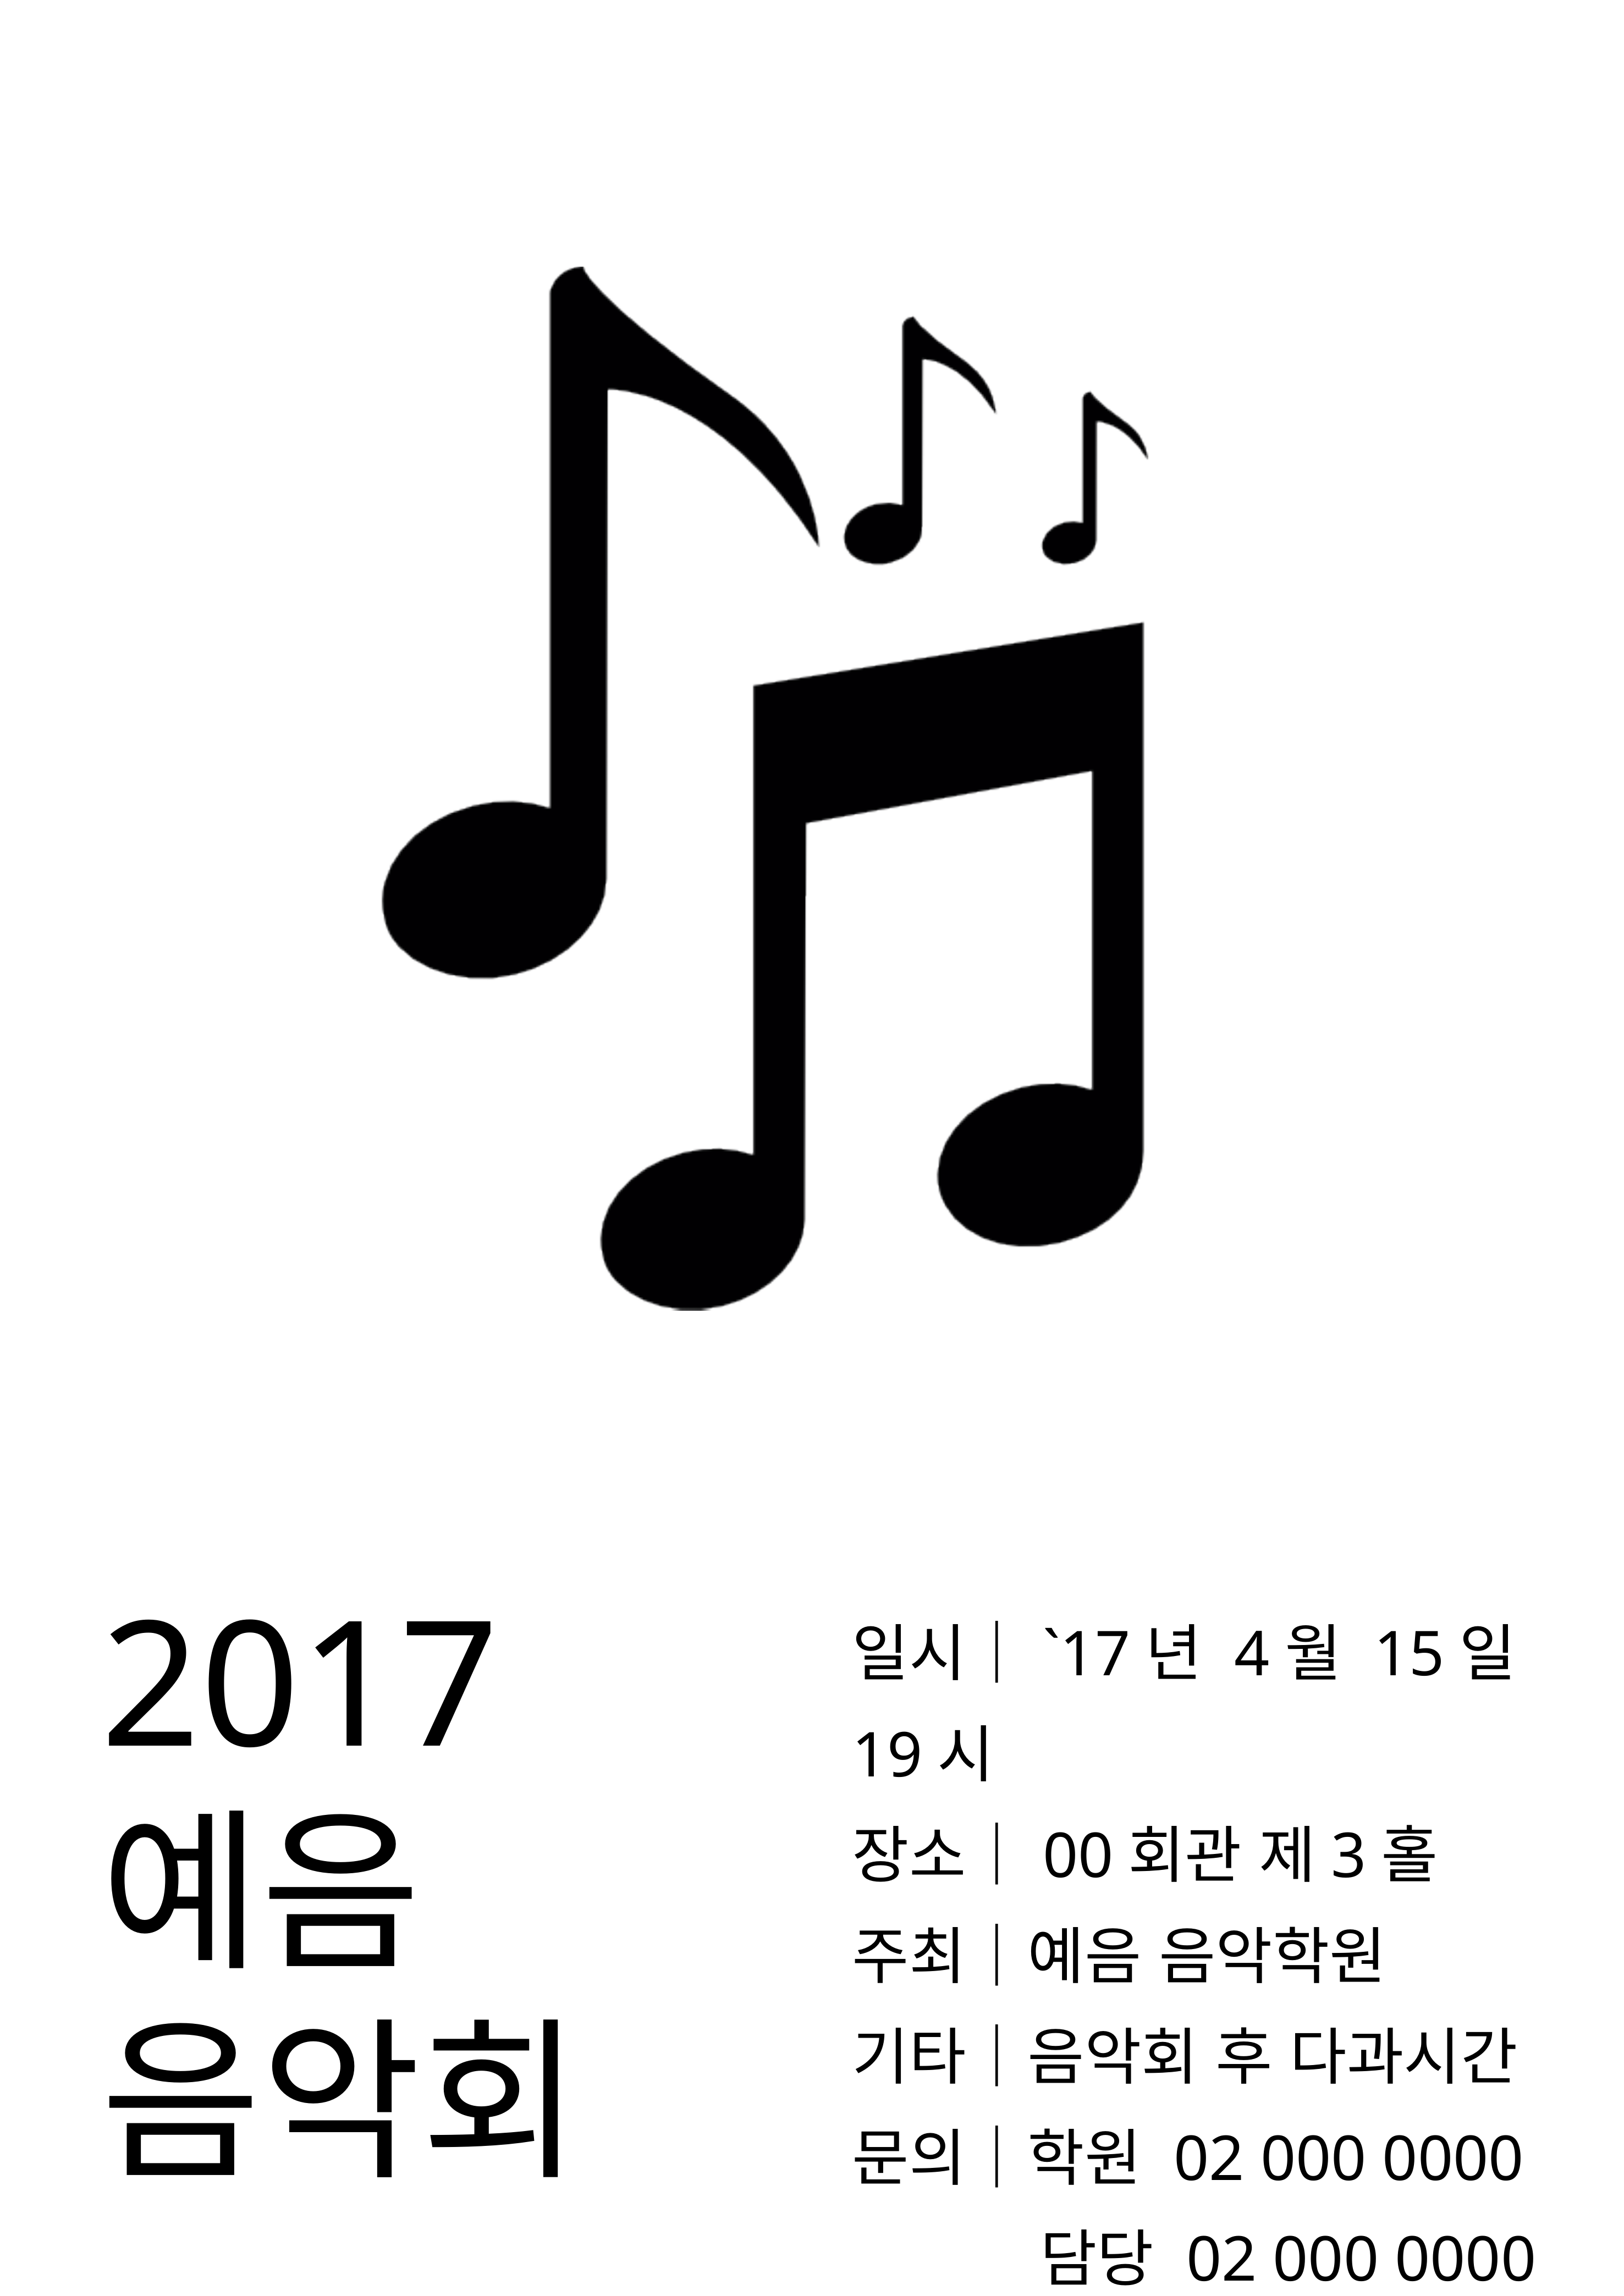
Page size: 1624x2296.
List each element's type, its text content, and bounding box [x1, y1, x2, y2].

text_box 2017 예음 음악회 [92, 1568, 760, 2203]
text_box 일시｜`17년 4월 15일 19시 장소｜00회관 제3홀 주최｜예음 음악학원 기타｜음악회 후 다과시간 문의｜학원 02 000 0000 담당 02 000 0000 [844, 1583, 1609, 2296]
picture [243, 267, 1288, 1311]
